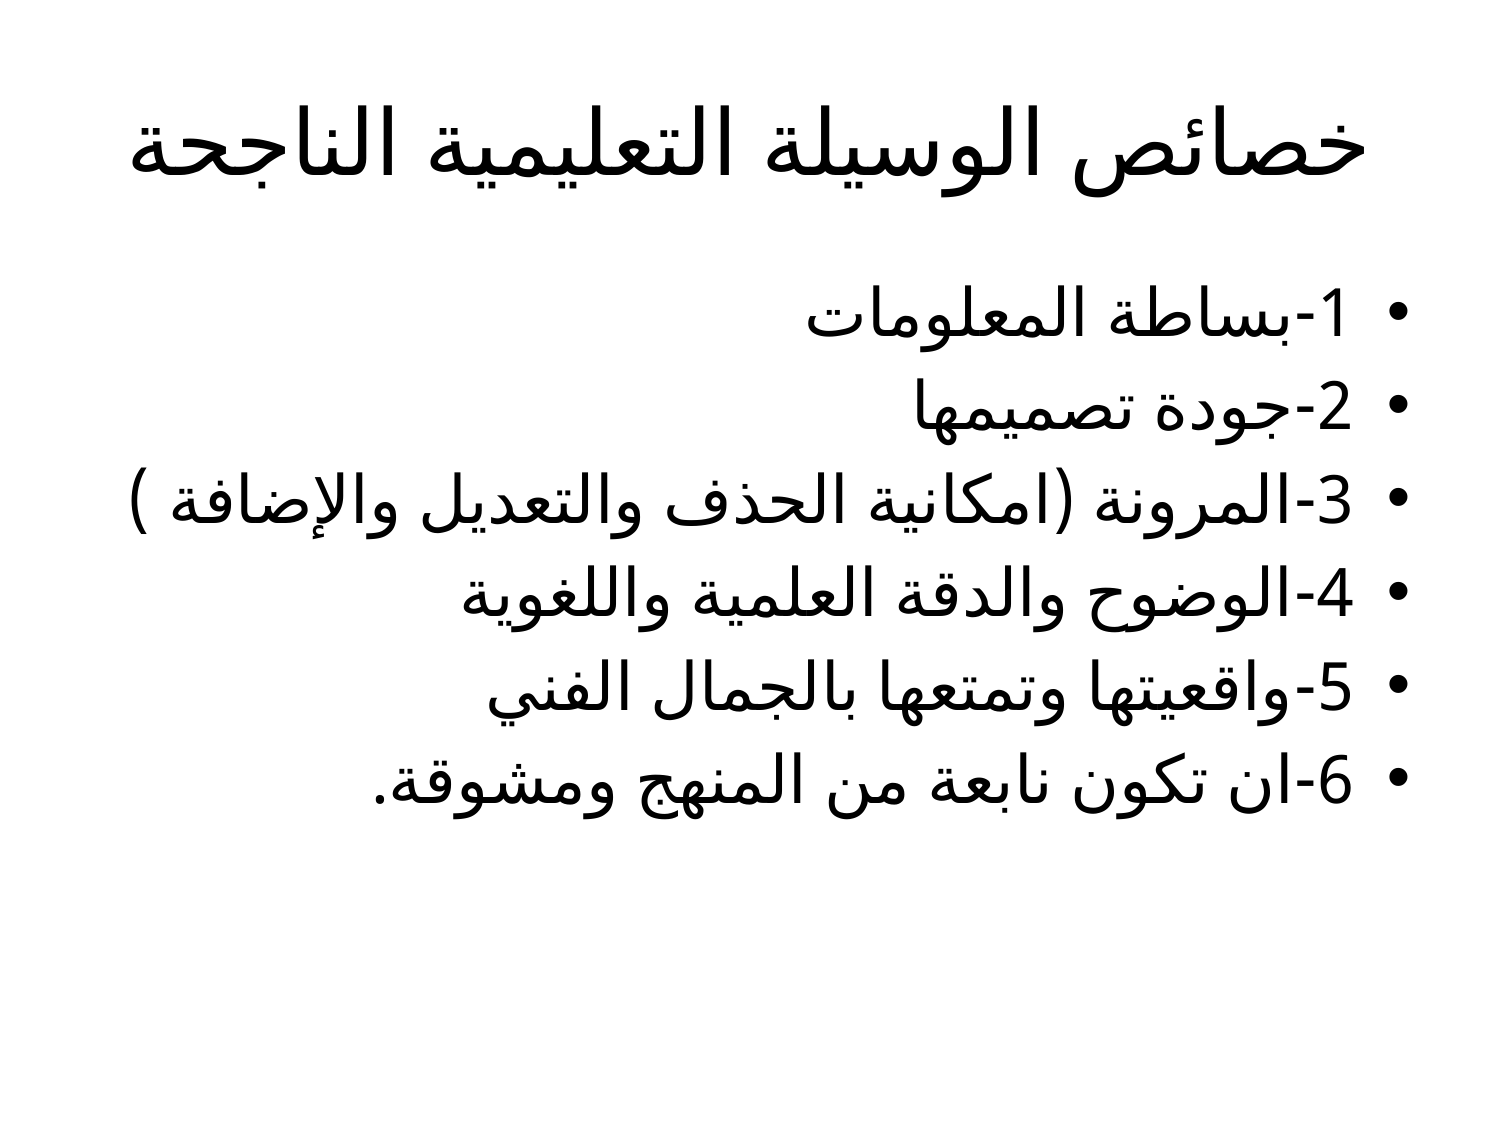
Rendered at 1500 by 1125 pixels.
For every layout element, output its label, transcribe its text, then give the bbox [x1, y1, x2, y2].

list 1-بساطة المعلومات 2-جودة تصميمها 3-المرونة (امكانية الحذف والتعديل والإضافة ) 4-الوضوح والدقة العلمية واللغوية 5-واقعيتها وتمتعها بالجمال الفني 6-ان تكون نابعة من المنهج ومشوقة. [75, 262, 1425, 1005]
title خصائص الوسيلة التعليمية الناجحة [75, 45, 1425, 233]
